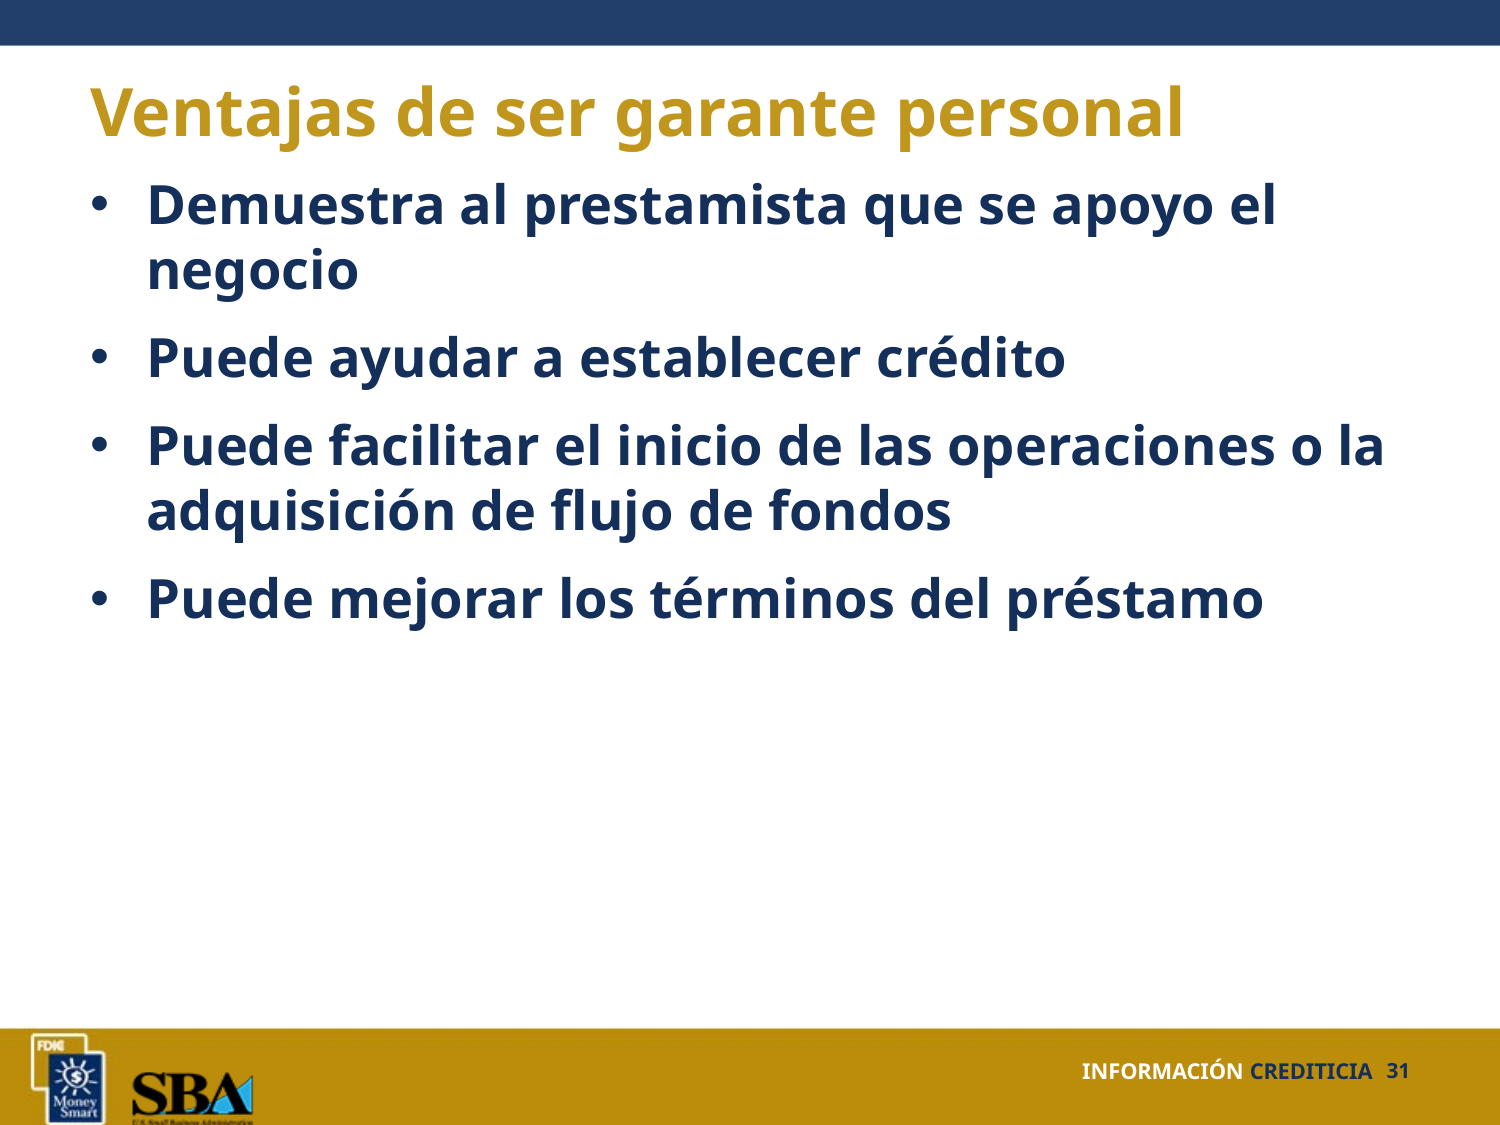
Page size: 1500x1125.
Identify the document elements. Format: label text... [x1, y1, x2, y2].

picture [0, 0, 1500, 1125]
list Demuestra al prestamista que se apoyo el negocio Puede ayudar a establecer crédito Puede facilitar el inicio de las operaciones o la adquisición de flujo de fondos Puede mejorar los términos del préstamo [74, 162, 1426, 863]
title Ventajas de ser garante personal [74, 62, 1426, 162]
